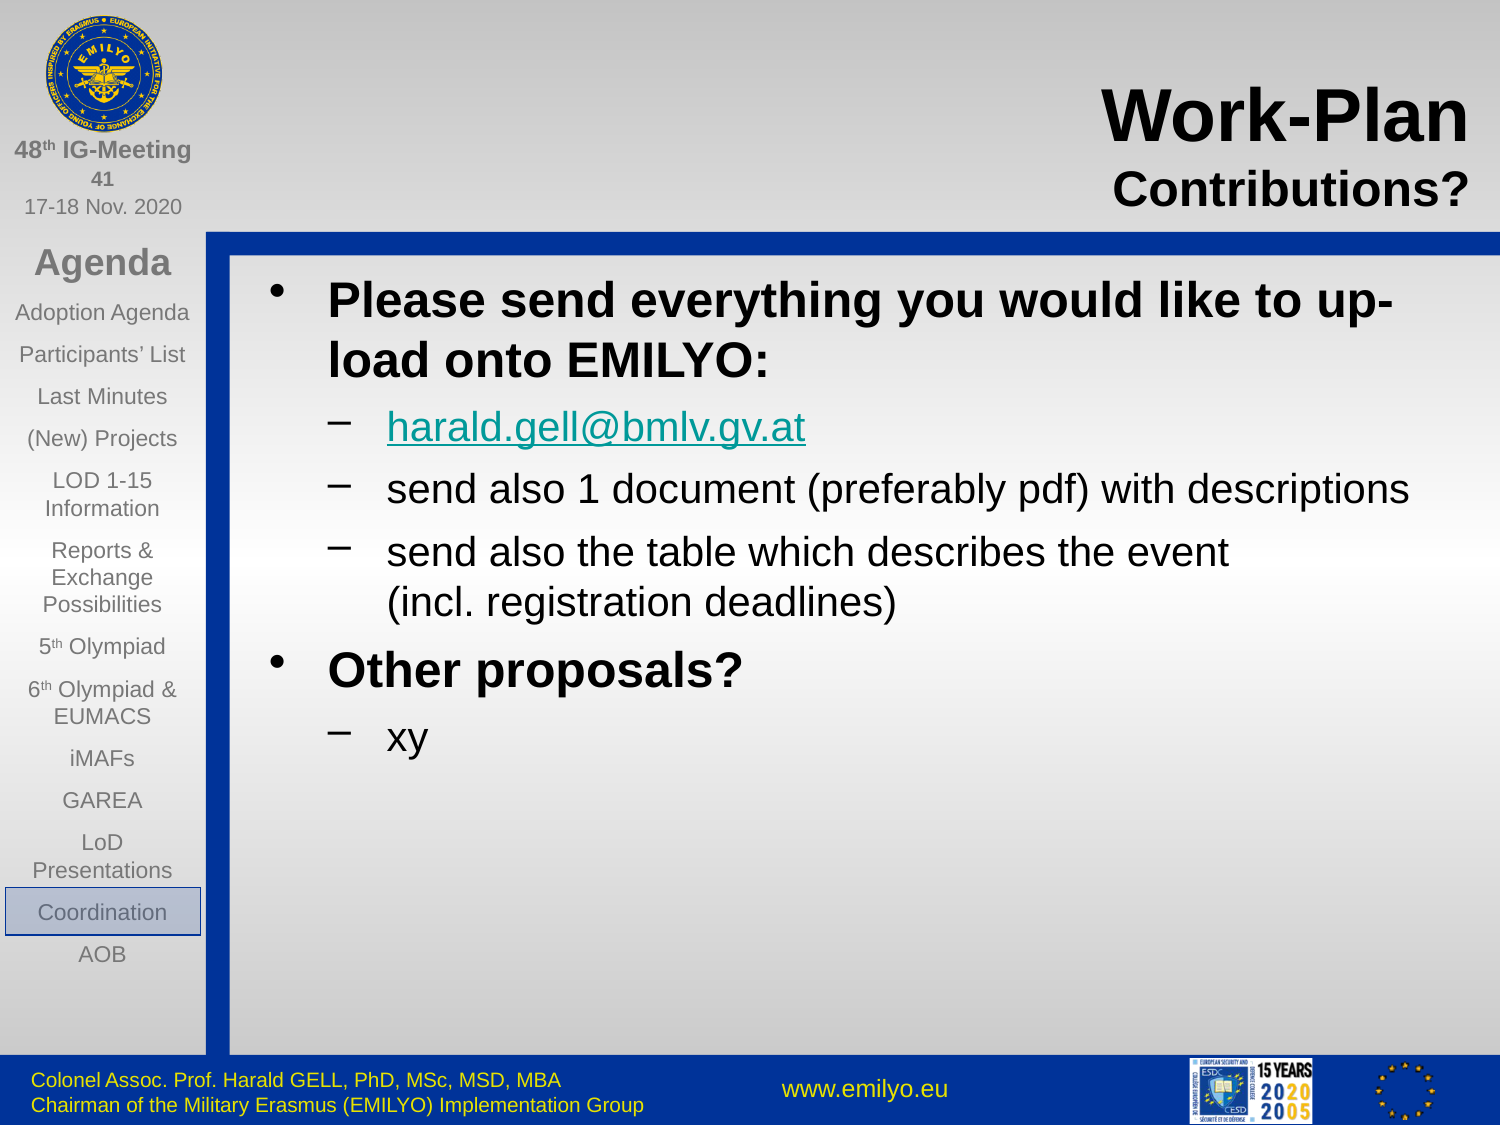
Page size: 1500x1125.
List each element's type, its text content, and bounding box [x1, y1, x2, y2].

picture [45, 14, 163, 133]
picture [1374, 1060, 1435, 1120]
title Work-Plan Contributions? [207, 28, 1471, 217]
text_box [5, 887, 201, 935]
picture [1189, 1059, 1313, 1124]
list Please send everything you would like to up-load onto EMILYO: harald.gell@bmlv.gv.at send also 1 document (preferably pdf) with descriptions send also the table which describes the event (incl. registration deadlines) Other proposals? xy [268, 261, 1468, 1059]
